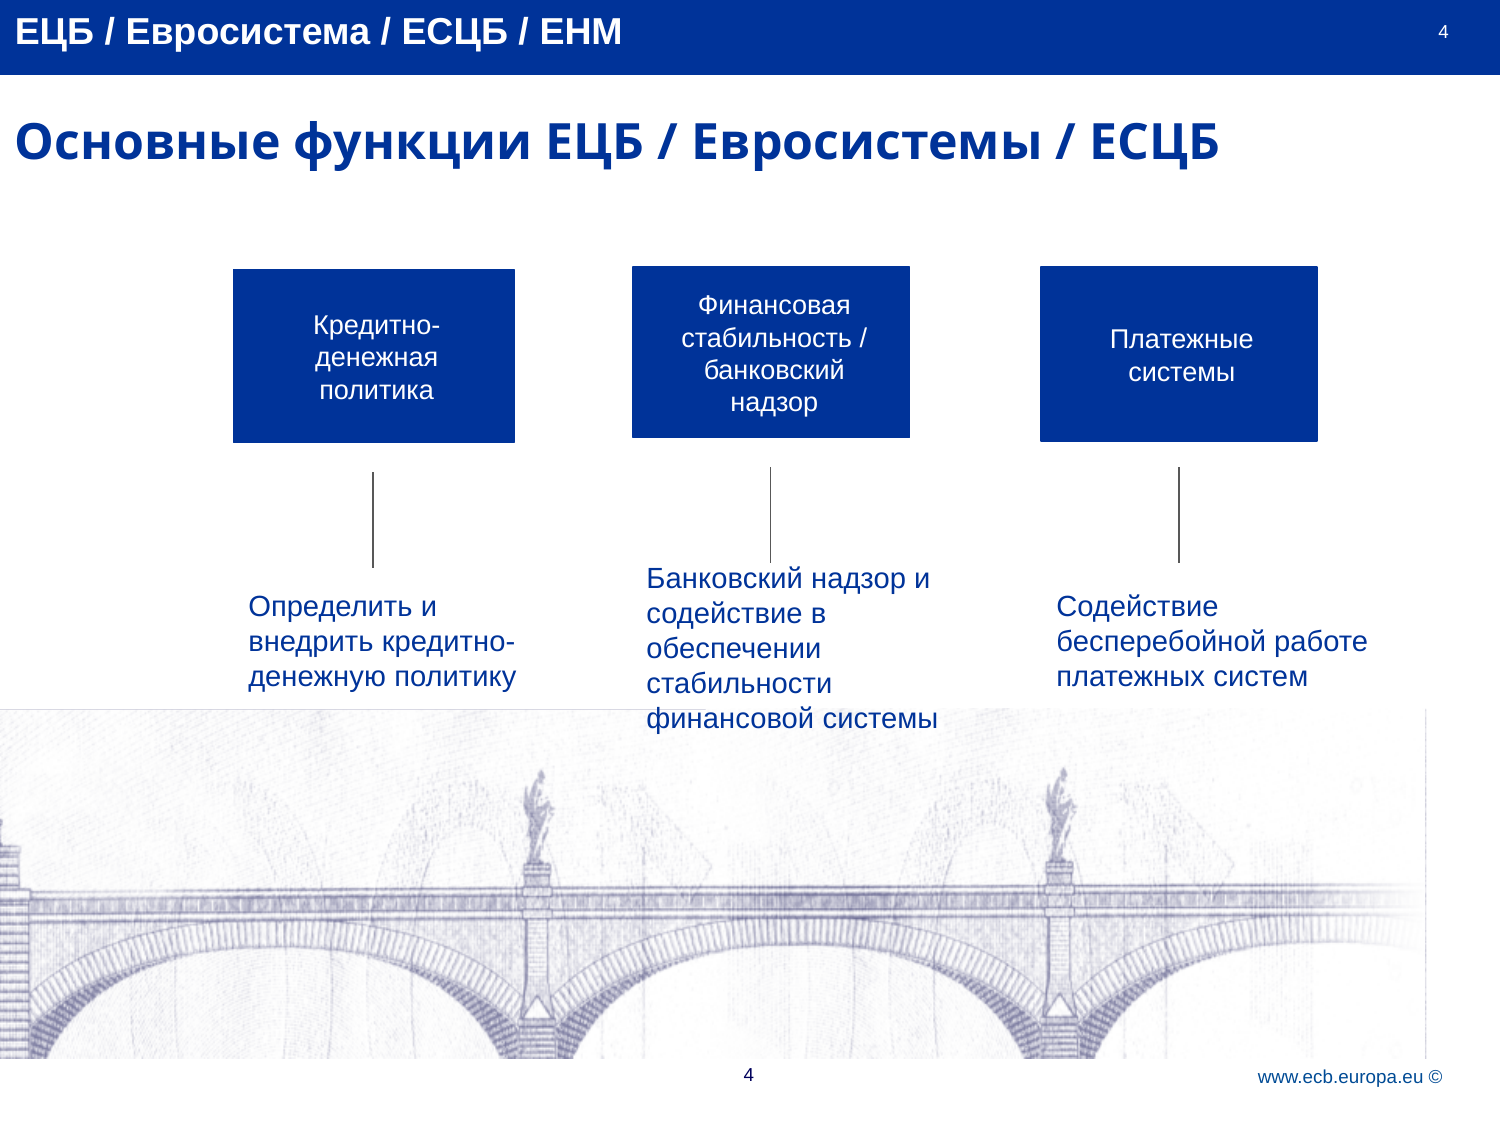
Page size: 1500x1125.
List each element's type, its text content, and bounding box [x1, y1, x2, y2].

text_box Платежные системы [1040, 267, 1317, 442]
text_box Кредитно-денежная политика [233, 269, 514, 443]
slide_number 4 [1360, 20, 1449, 60]
text_box Банковский надзор и содействие в обеспечении стабильности финансовой системы [631, 551, 963, 707]
text_box Определить и внедрить кредитно-денежную политику [233, 580, 550, 700]
picture [0, 708, 1500, 1060]
text_box Содействие бесперебойной работе платежных систем [1041, 579, 1376, 700]
text_box ЕЦБ / Евросистема / ЕСЦБ / ЕНМ [0, 0, 934, 60]
text_box 4 [714, 1070, 783, 1102]
text_box Основные функции ЕЦБ / Евросистемы / ЕСЦБ [0, 102, 1400, 177]
text_box Финансовая стабильность / банковский надзор [633, 267, 910, 438]
